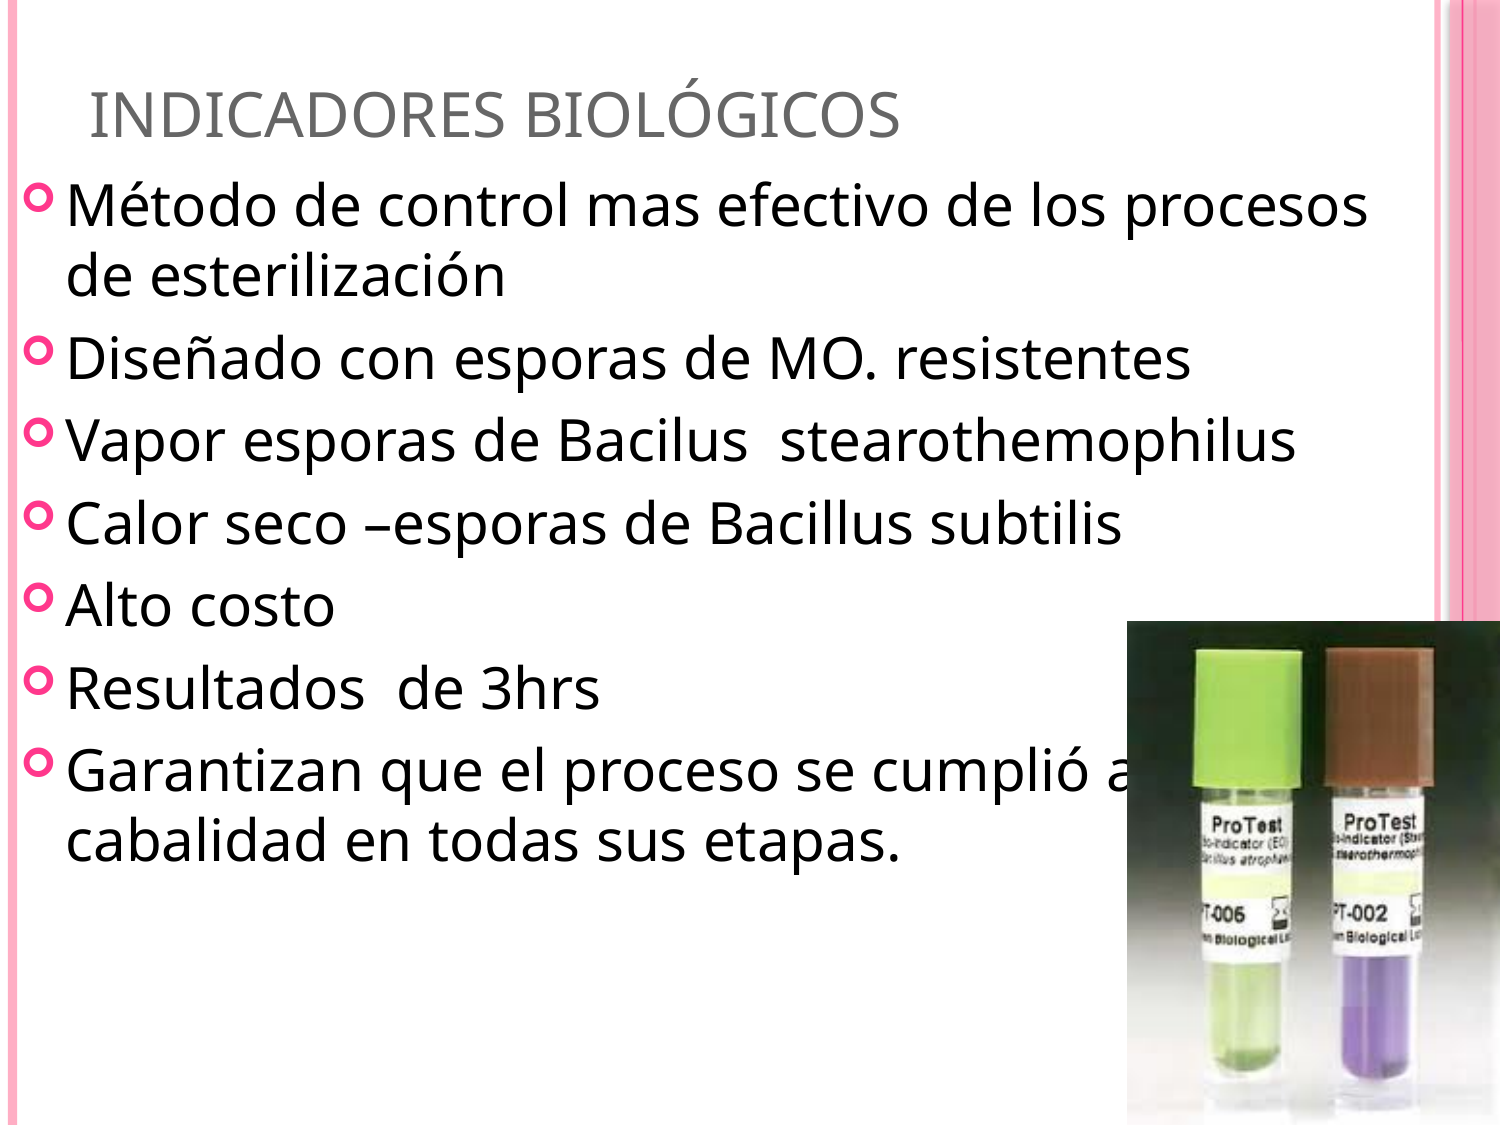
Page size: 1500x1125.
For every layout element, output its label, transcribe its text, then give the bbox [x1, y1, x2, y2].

title Indicadores biológicos [75, 45, 1300, 160]
list Método de control mas efectivo de los procesos de esterilización Diseñado con esporas de MO. resistentes Vapor esporas de Bacilus stearothemophilus Calor seco –esporas de Bacillus subtilis Alto costo Resultados de 3hrs Garantizan que el proceso se cumplió a cabalidad en todas sus etapas. [5, 160, 1394, 1086]
picture [1127, 621, 1500, 1125]
